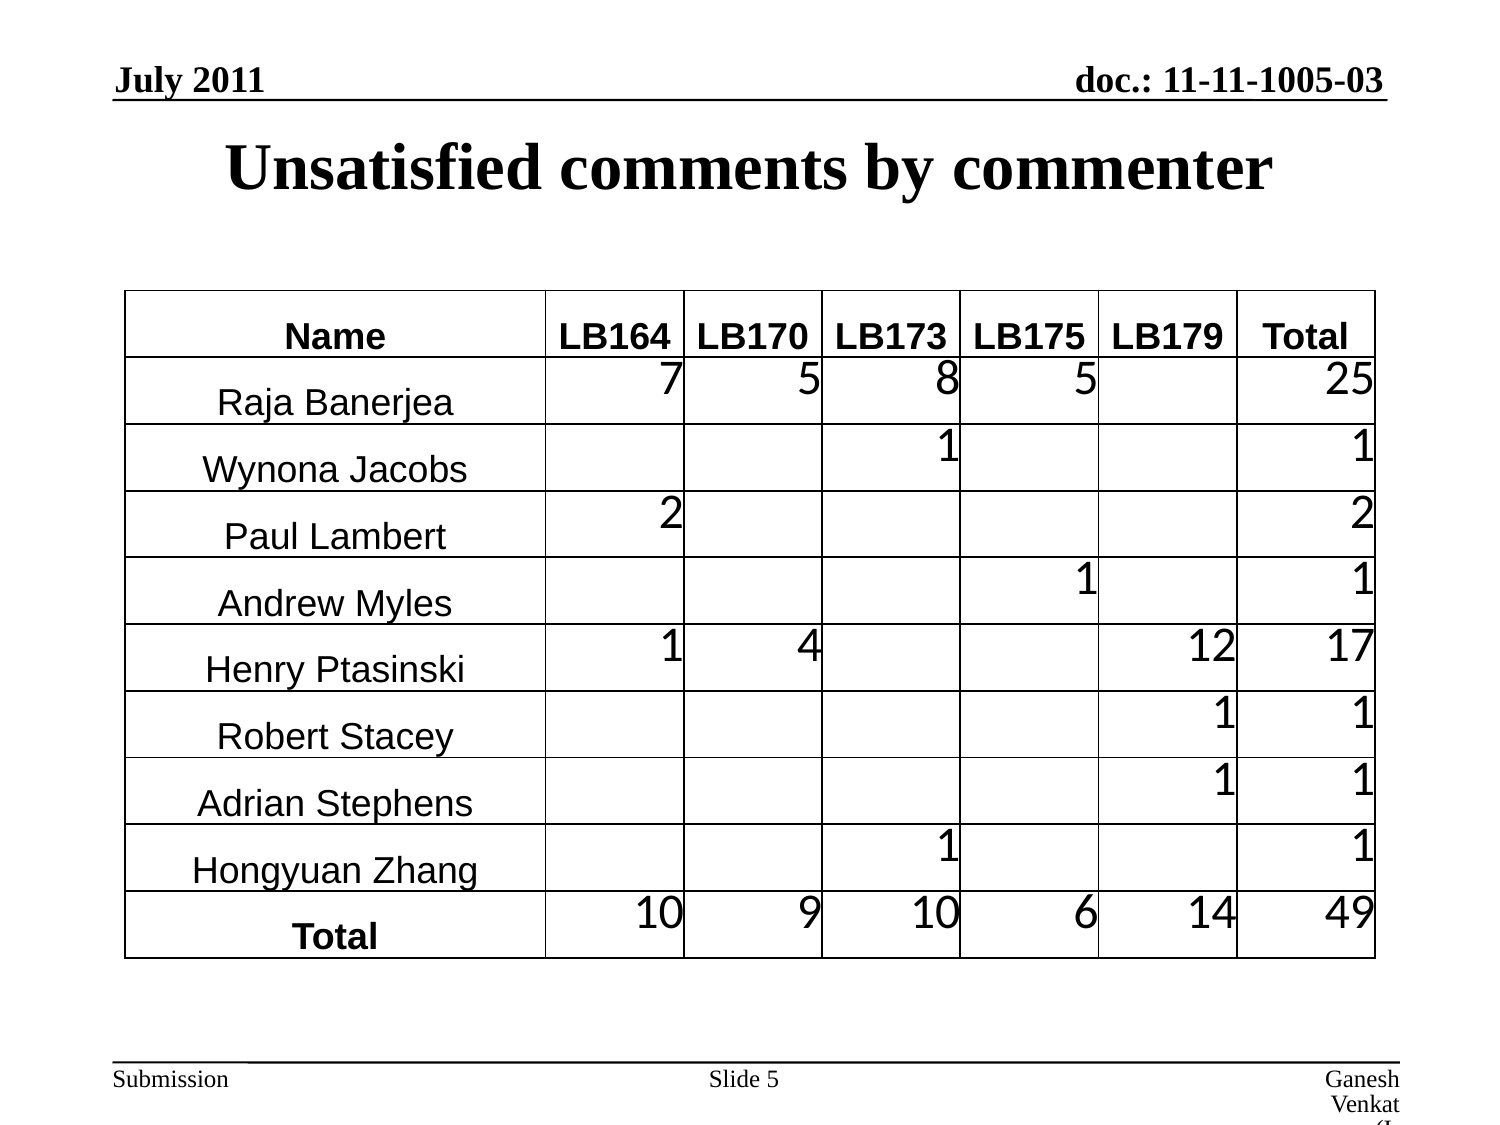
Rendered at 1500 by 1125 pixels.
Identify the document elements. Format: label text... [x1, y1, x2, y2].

table_cell [546, 758, 683, 823]
table_cell [1099, 425, 1236, 490]
table_cell 1 [1238, 558, 1374, 623]
table_cell [823, 692, 959, 757]
table_cell [685, 692, 821, 757]
table_cell [685, 825, 821, 890]
slide_number Slide 5 [700, 1062, 788, 1093]
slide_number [114, 54, 290, 74]
table_cell [823, 625, 959, 690]
table_cell 1 [1099, 758, 1236, 823]
table_cell Raja Banerjea [126, 358, 545, 423]
table_cell Henry Ptasinski [126, 625, 545, 690]
table_cell [546, 425, 683, 490]
table_header Total [1238, 291, 1374, 356]
table_cell Hongyuan Zhang [126, 825, 545, 890]
table_cell 2 [546, 492, 683, 556]
footer Ganesh Venkatesan (Intel), et al [1324, 1061, 1402, 1093]
table_cell Total [126, 892, 545, 957]
table_cell Adrian Stephens [126, 758, 545, 823]
table_cell [546, 825, 683, 890]
table_header LB175 [961, 291, 1098, 356]
table_header LB170 [685, 291, 821, 356]
table_cell 4 [685, 625, 821, 690]
table_cell 1 [1238, 758, 1374, 823]
table_cell 8 [823, 358, 959, 423]
table_header LB179 [1099, 291, 1236, 356]
table_cell Robert Stacey [126, 692, 545, 757]
table_cell [961, 692, 1098, 757]
table_cell 1 [961, 558, 1098, 623]
table_cell 1 [1238, 825, 1374, 890]
table_cell [823, 492, 959, 556]
table_cell 14 [1099, 892, 1236, 957]
table_cell 1 [1238, 692, 1374, 757]
table_cell [1099, 558, 1236, 623]
table_cell 12 [1099, 625, 1236, 690]
table_cell [961, 492, 1098, 556]
table_cell 49 [1238, 892, 1374, 957]
table_cell Andrew Myles [126, 558, 545, 623]
table_cell [1099, 492, 1236, 556]
title Unsatisfied comments by commenter [112, 74, 1388, 251]
table_header Name [126, 291, 545, 356]
table_cell 25 [1238, 358, 1374, 423]
table_cell Wynona Jacobs [126, 425, 545, 490]
table_cell [1099, 825, 1236, 890]
table_cell 1 [546, 625, 683, 690]
table_cell 6 [961, 892, 1098, 957]
table_cell 1 [1238, 425, 1374, 490]
table_cell 1 [823, 425, 959, 490]
table_cell [961, 825, 1098, 890]
table_cell [823, 558, 959, 623]
table_header LB173 [823, 291, 959, 356]
table_cell 1 [823, 825, 959, 890]
table_cell [685, 558, 821, 623]
table_cell 9 [685, 892, 821, 957]
table_cell [685, 492, 821, 556]
table_cell 1 [1099, 692, 1236, 757]
table_cell 5 [685, 358, 821, 423]
table_cell [546, 558, 683, 623]
table_cell 2 [1238, 492, 1374, 556]
table_cell [1099, 358, 1236, 423]
table_cell [961, 758, 1098, 823]
table_cell [961, 625, 1098, 690]
table_cell 10 [823, 892, 959, 957]
table_cell [823, 758, 959, 823]
table_header LB164 [546, 291, 683, 356]
table_cell [685, 425, 821, 490]
table_cell [961, 425, 1098, 490]
table_cell [546, 692, 683, 757]
table_cell 17 [1238, 625, 1374, 690]
table_cell 10 [546, 892, 683, 957]
table_cell [685, 758, 821, 823]
table_cell 5 [961, 358, 1098, 423]
table_cell 7 [546, 358, 683, 423]
table_cell Paul Lambert [126, 492, 545, 556]
